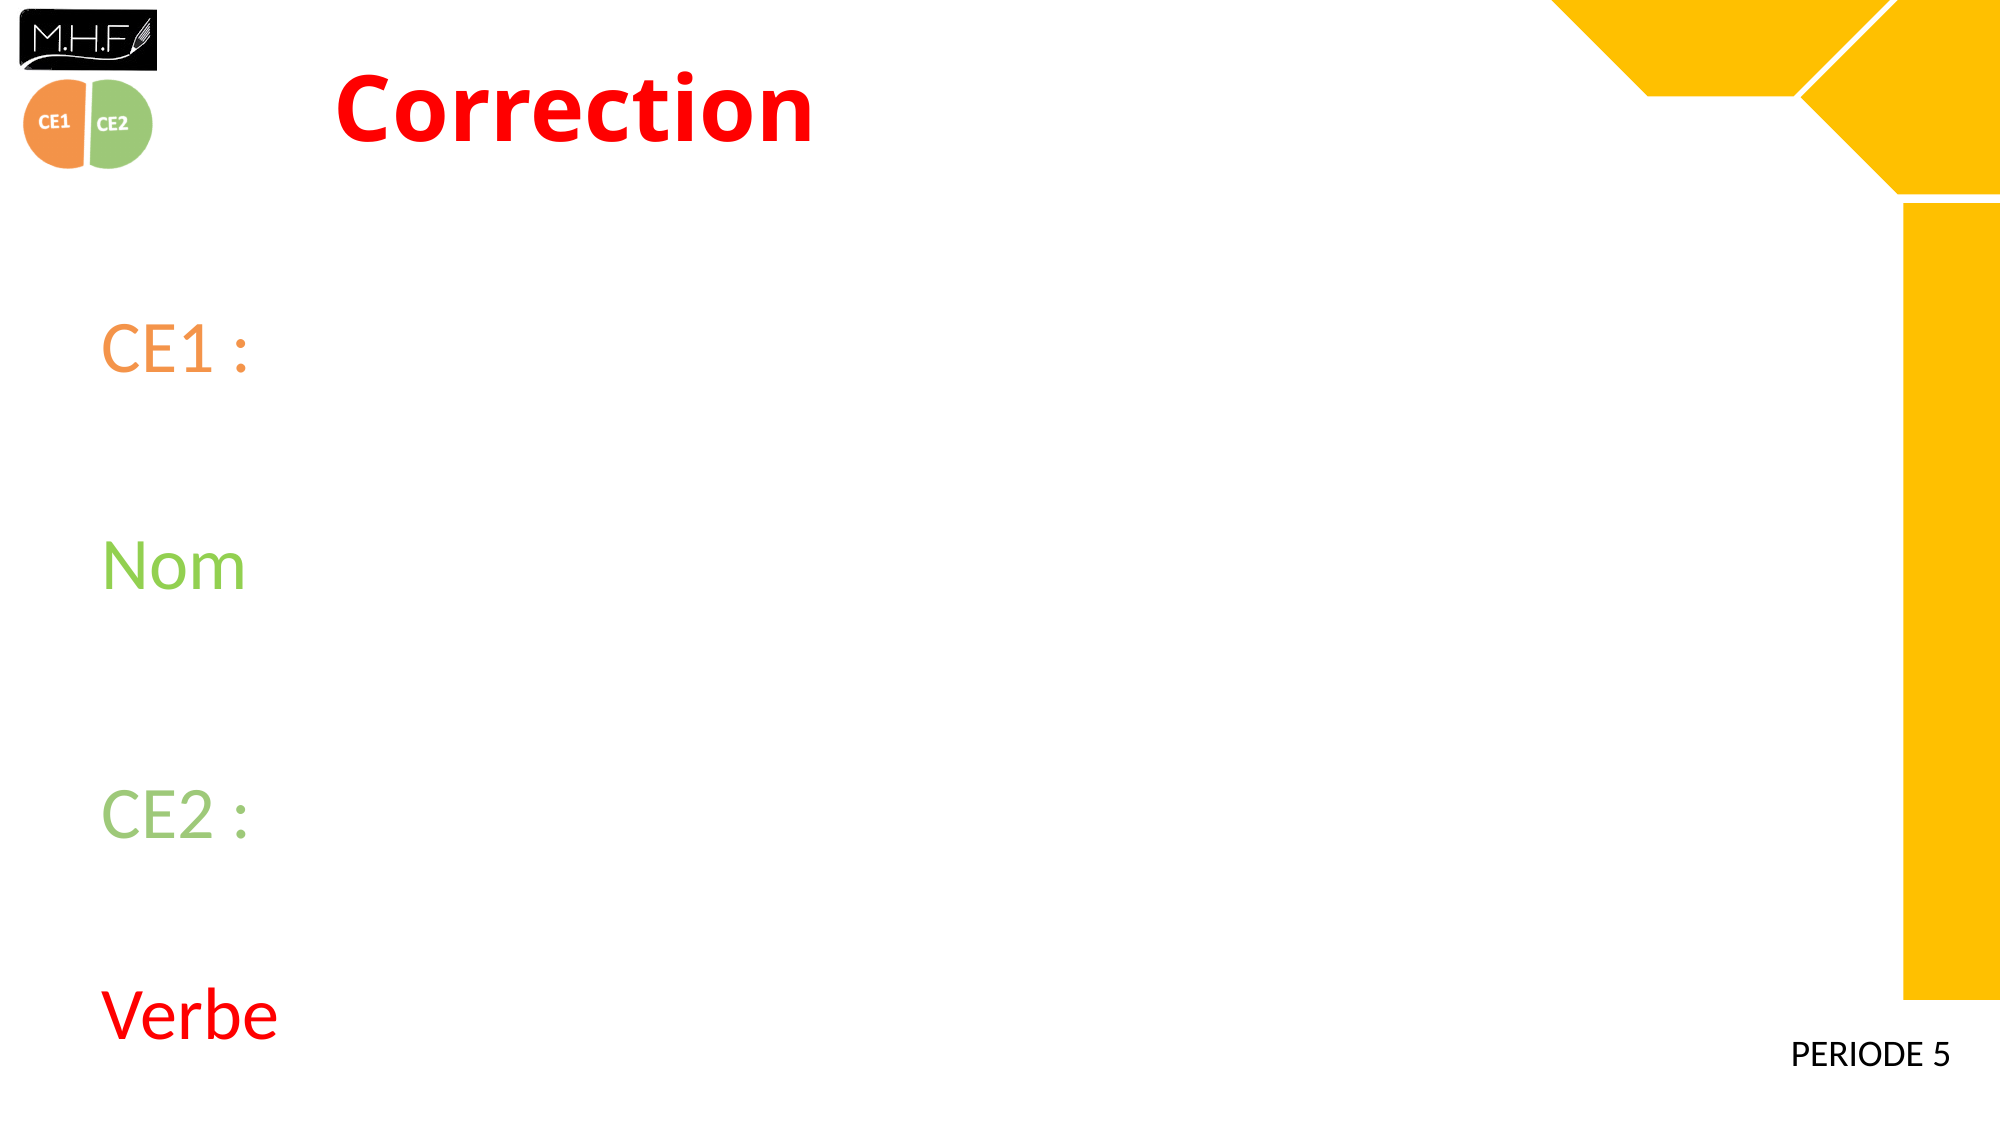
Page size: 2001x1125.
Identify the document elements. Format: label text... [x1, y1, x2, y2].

text_box PERIODE 5 [1362, 1021, 1967, 1125]
title Correction [318, 3, 1865, 221]
list CE1 : Nom CE2 : Verbe [86, 300, 1748, 1069]
text_box [1799, 0, 2000, 196]
text_box [1902, 202, 2000, 1001]
text_box [1549, 0, 1892, 98]
picture [1, 7, 177, 207]
